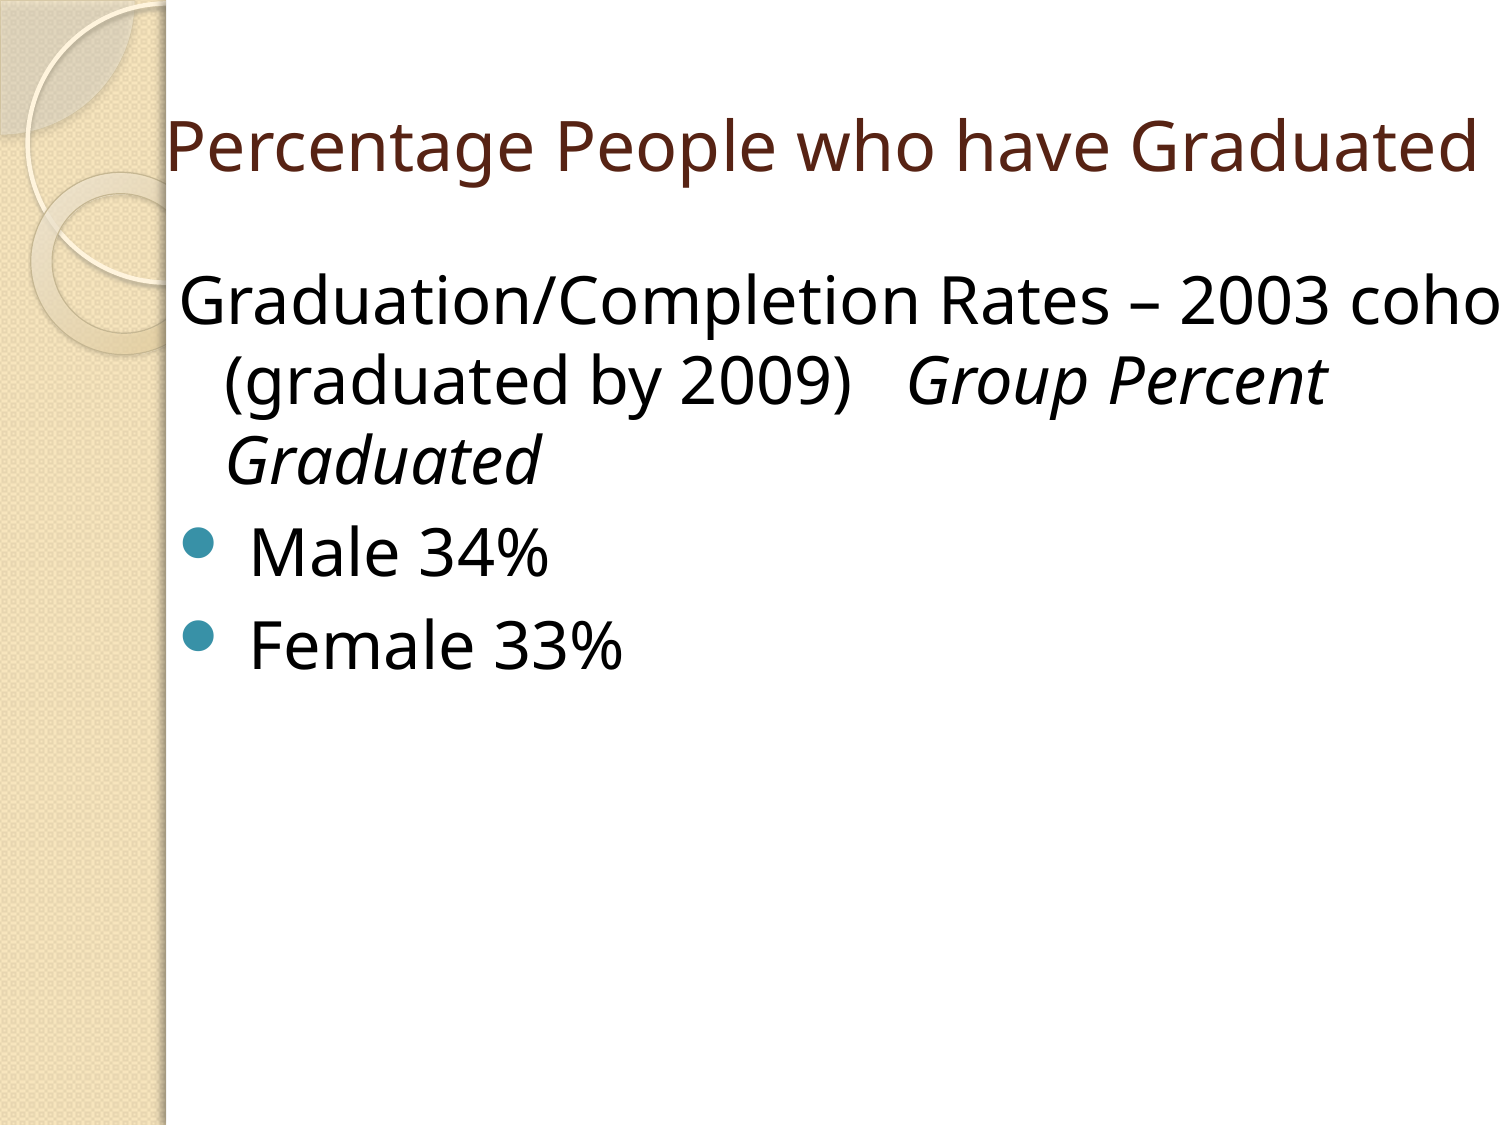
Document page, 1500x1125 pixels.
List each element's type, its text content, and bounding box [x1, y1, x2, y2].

title Percentage People who have Graduated [150, 87, 1500, 200]
list Graduation/Completion Rates – 2003 cohort (graduated by 2009) Group Percent Graduated Male 34% Female 33% [150, 249, 1500, 993]
